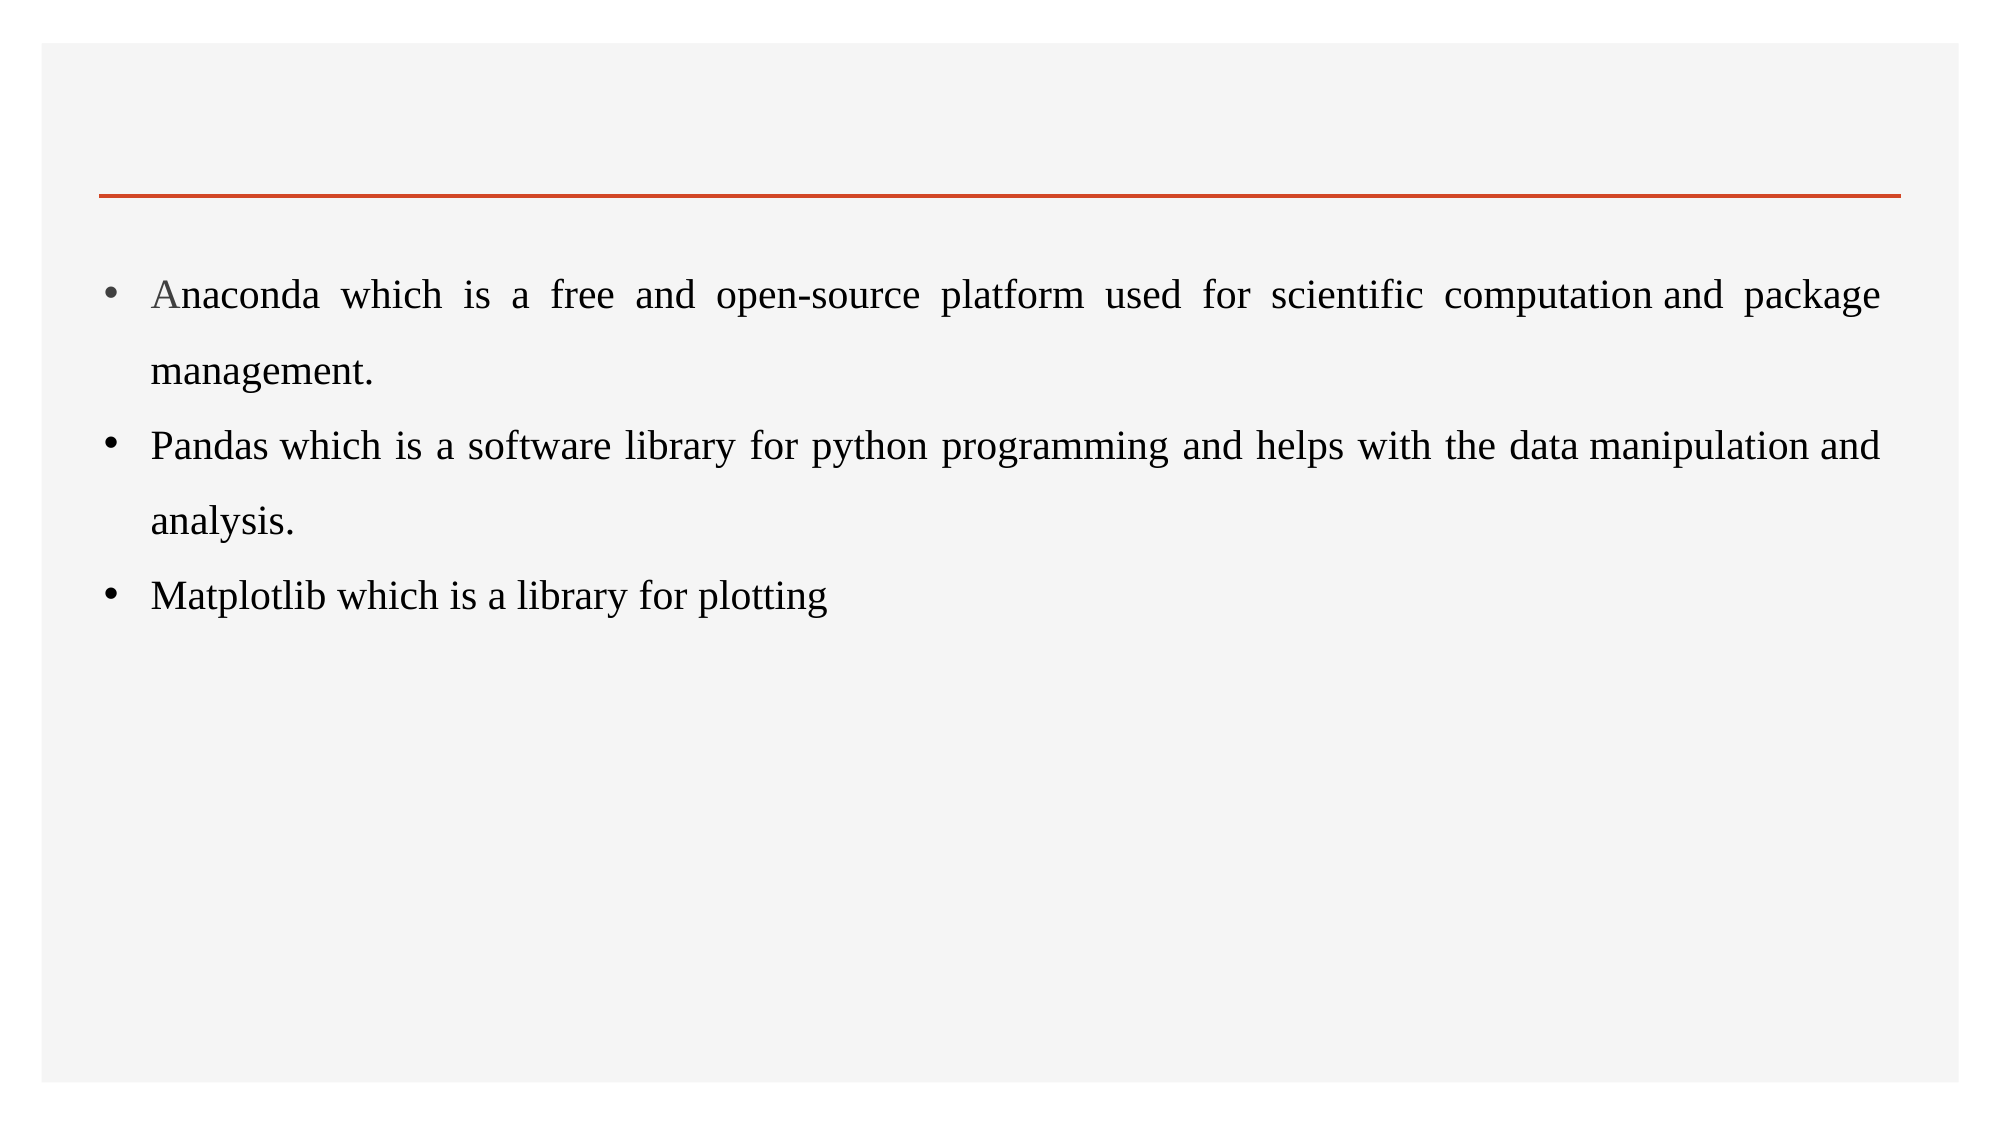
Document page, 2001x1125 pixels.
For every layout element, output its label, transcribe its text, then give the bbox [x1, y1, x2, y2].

list Anaconda which is a free and open-source platform used for scientific computation and package management. Pandas which is a software library for python programming and helps with the data manipulation and analysis. Matplotlib which is a library for plotting [88, 234, 1898, 1052]
